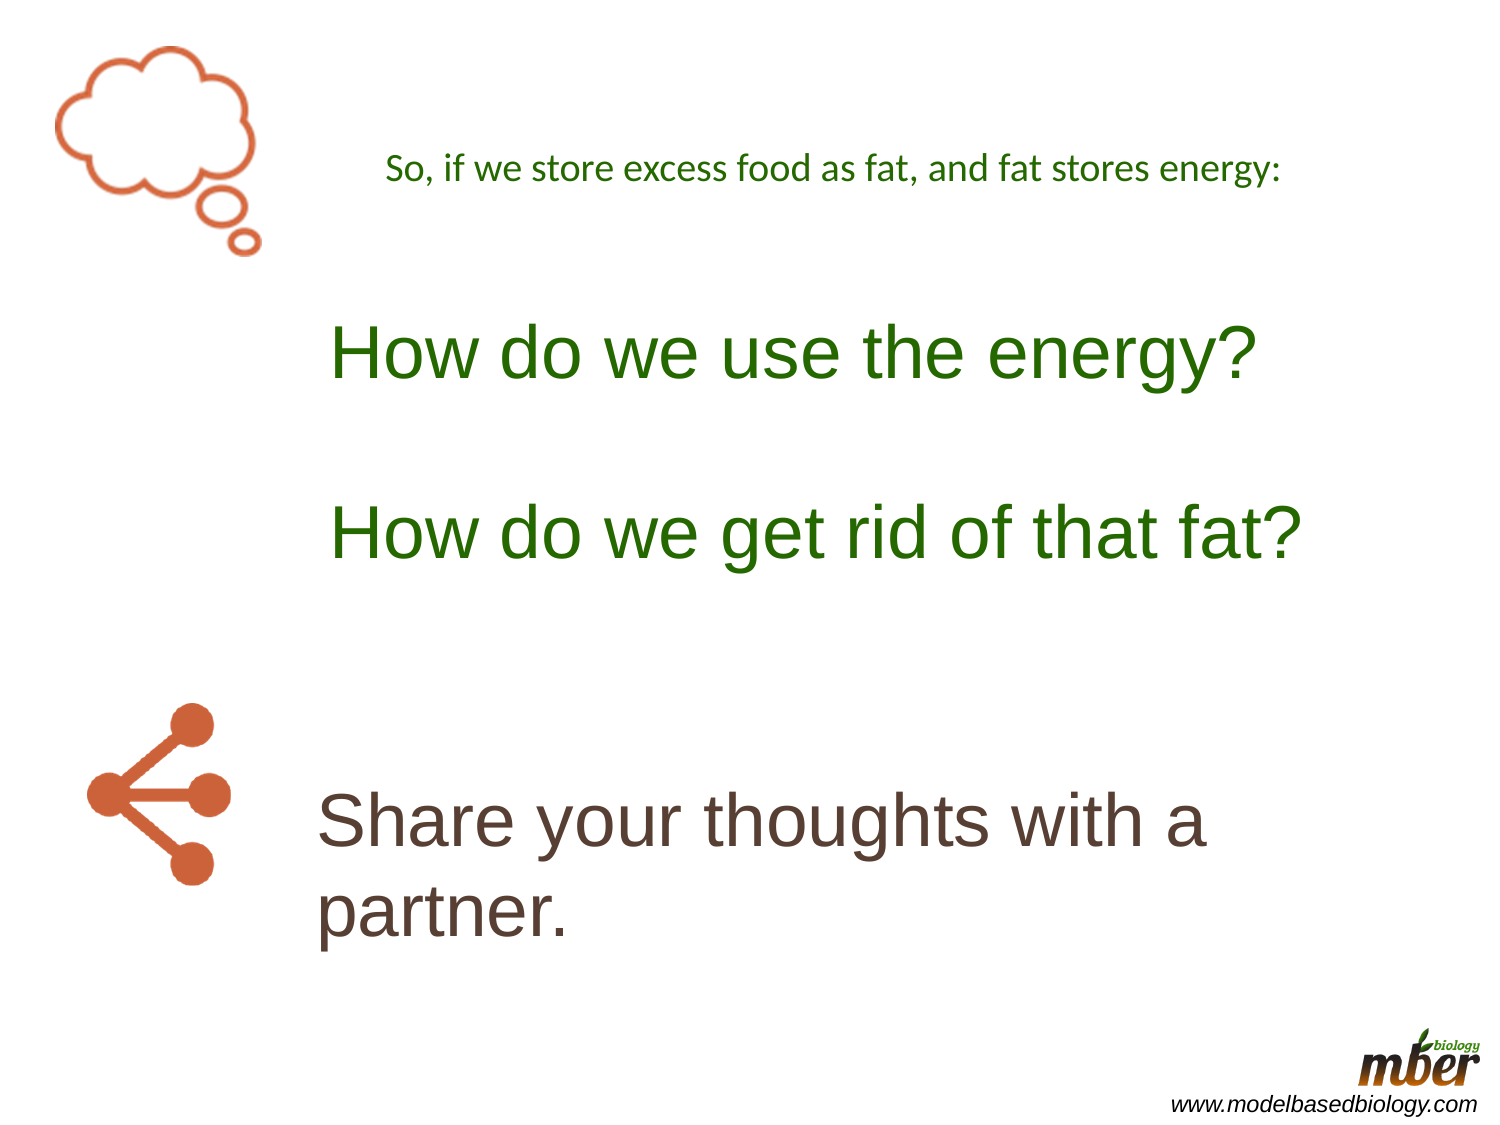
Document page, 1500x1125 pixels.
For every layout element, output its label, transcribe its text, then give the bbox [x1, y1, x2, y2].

text_box How do we use the energy? How do we get rid of that fat? [314, 295, 1385, 581]
picture [86, 703, 231, 886]
text_box Share your thoughts with a partner. [301, 764, 1406, 959]
picture [1358, 1028, 1480, 1086]
title So, if we store excess food as fat, and fat stores energy: [261, 35, 1406, 296]
picture [55, 46, 263, 257]
